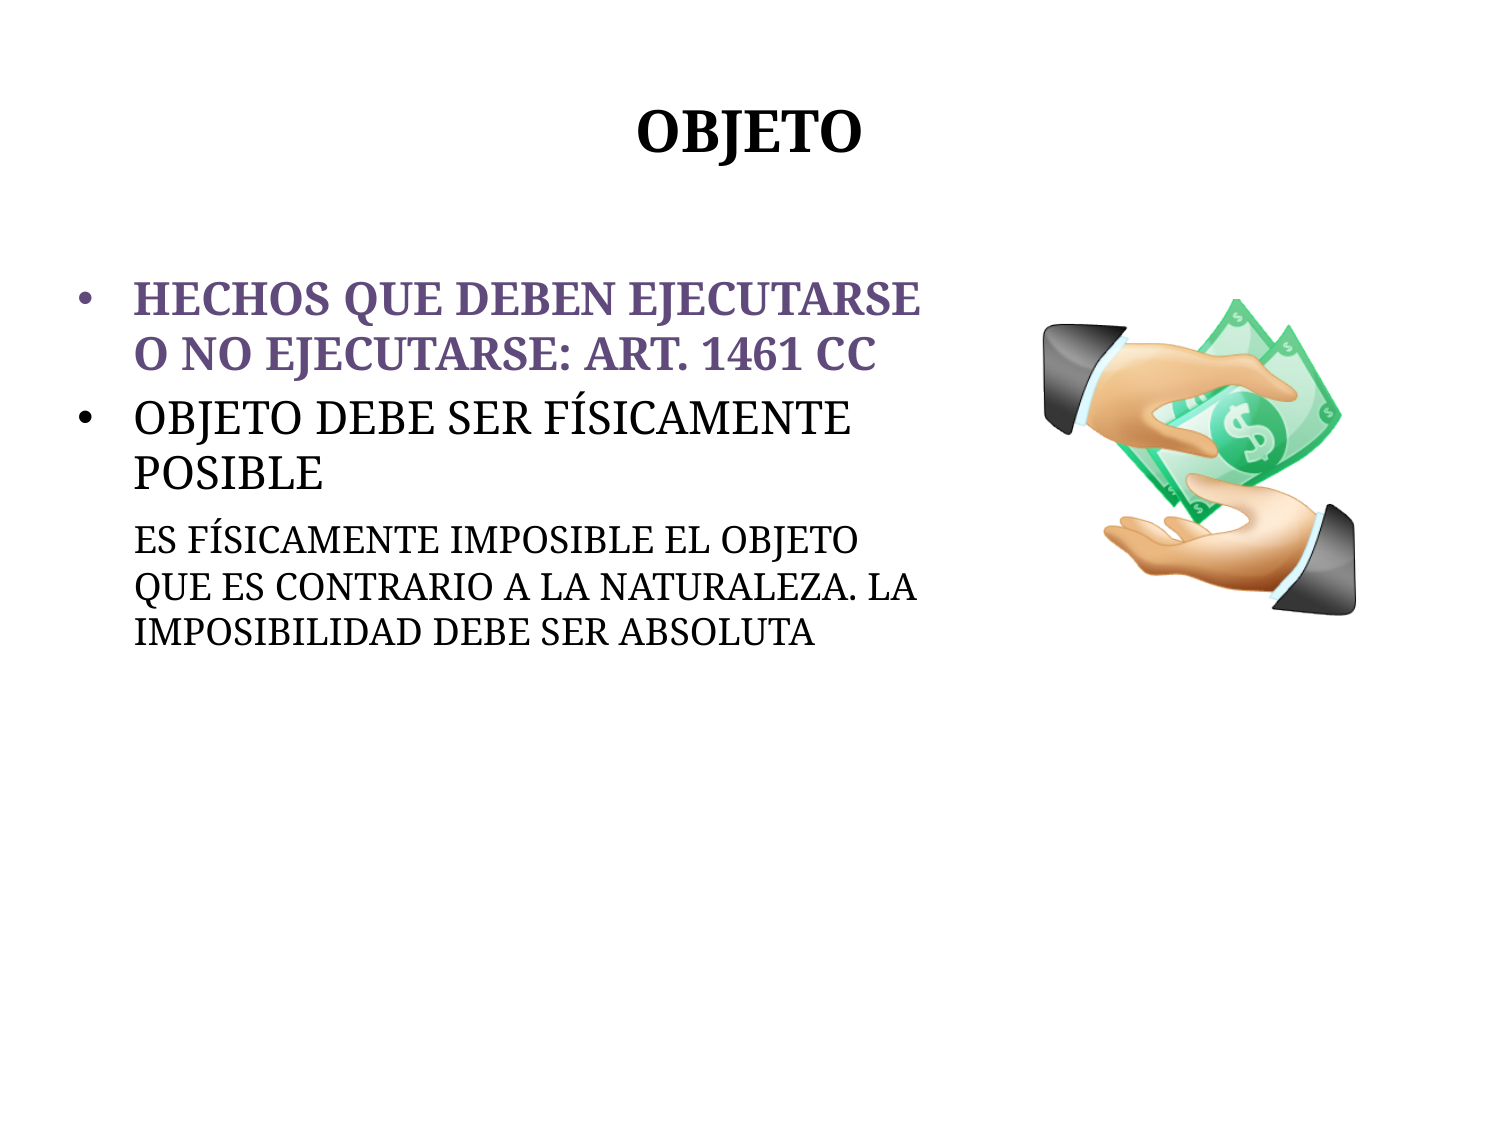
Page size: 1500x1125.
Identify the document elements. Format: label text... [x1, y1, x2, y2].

list HECHOS QUE DEBEN EJECUTARSE O NO EJECUTARSE: ART. 1461 CC OBJETO DEBE SER FÍSICAMENTE POSIBLE ES FÍSICAMENTE IMPOSIBLE EL OBJETO QUE ES CONTRARIO A LA NATURALEZA. LA IMPOSIBILIDAD DEBE SER ABSOLUTA [62, 262, 950, 1005]
title OBJETO [75, 45, 1425, 213]
picture [1037, 299, 1363, 626]
